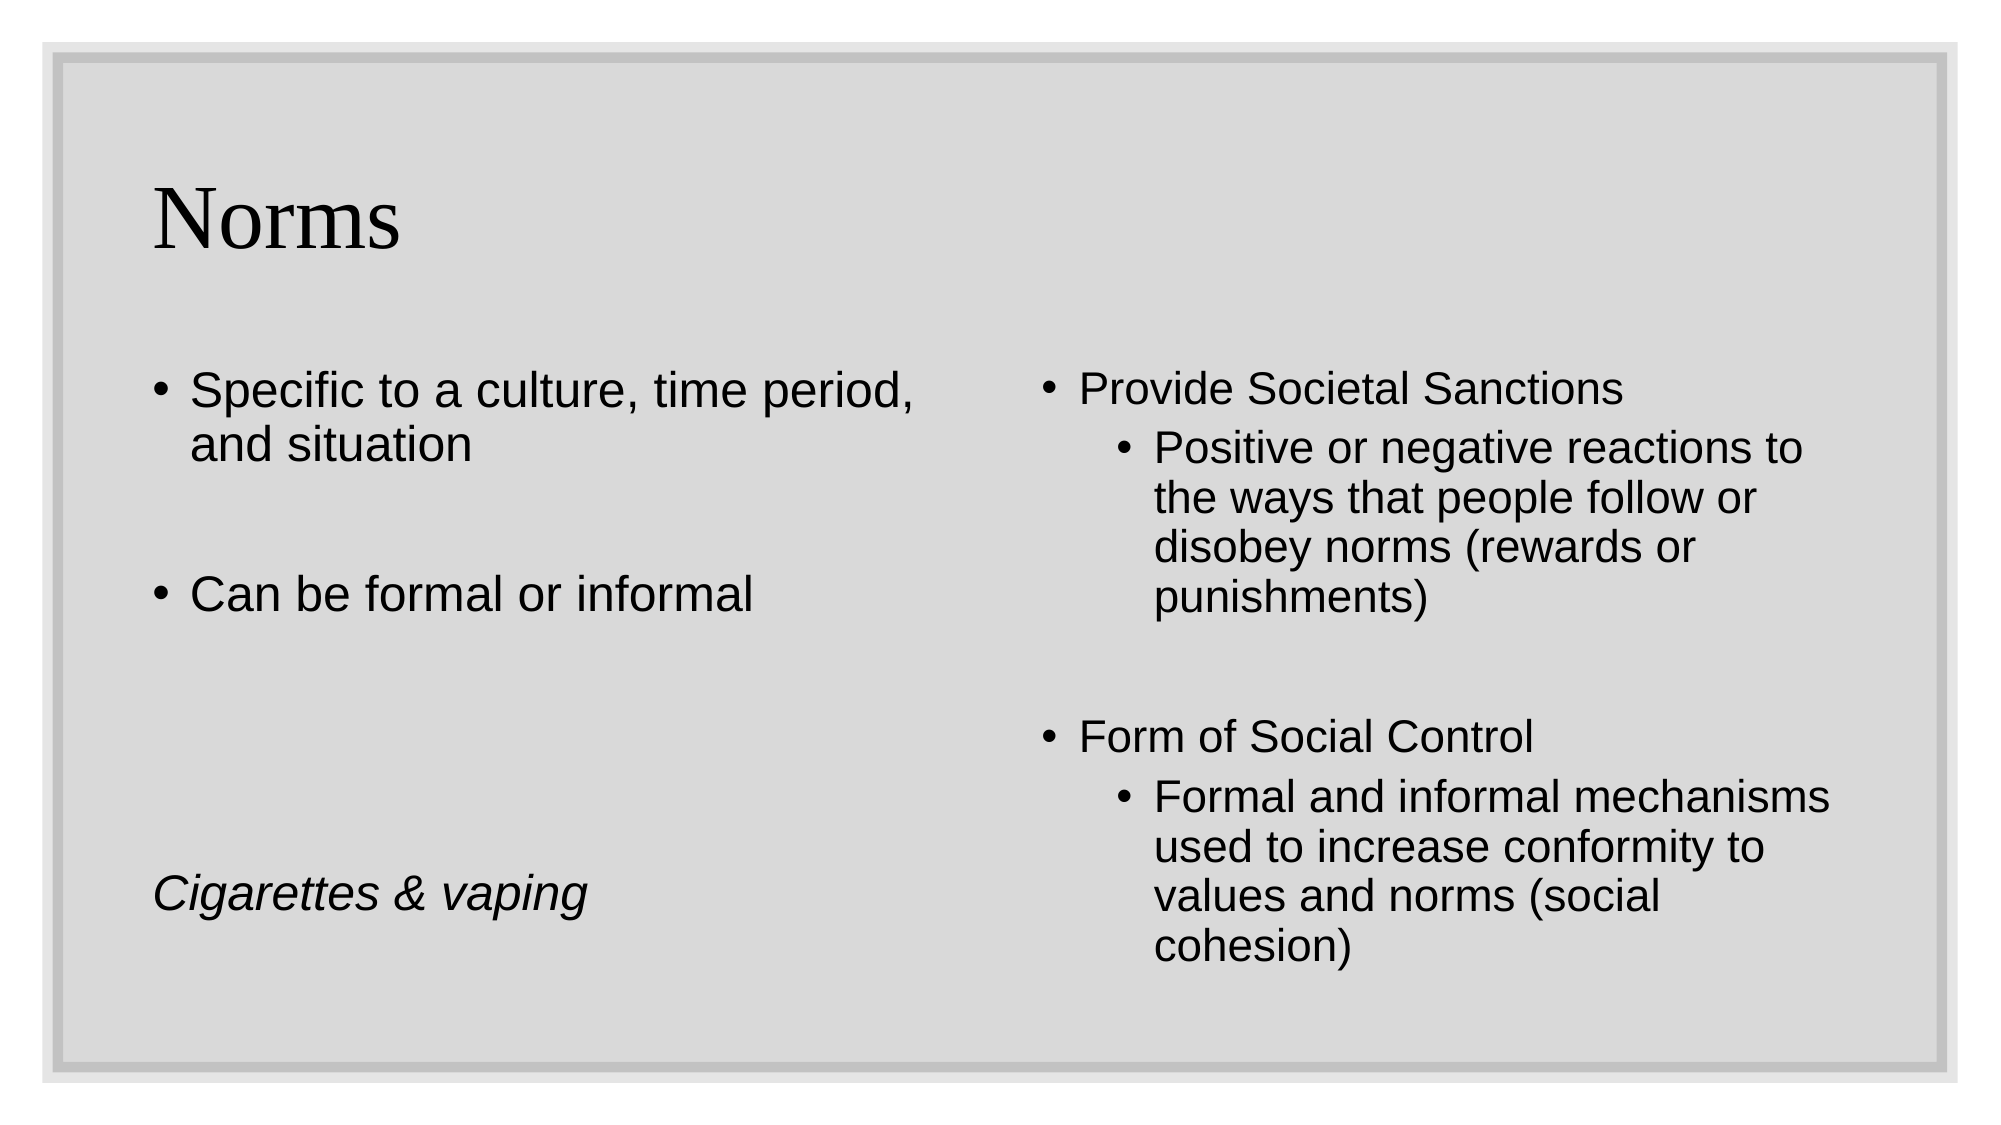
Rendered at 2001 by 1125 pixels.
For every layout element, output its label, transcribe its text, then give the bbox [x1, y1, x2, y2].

list Provide Societal Sanctions Positive or negative reactions to the ways that people follow or disobey norms (rewards or punishments) Form of Social Control Formal and informal mechanisms used to increase conformity to values and norms (social cohesion) [1026, 357, 1863, 980]
title Norms [137, 109, 1863, 328]
list Specific to a culture, time period, and situation Can be formal or informal Cigarettes & vaping [137, 357, 974, 980]
text_box [52, 51, 1948, 1073]
